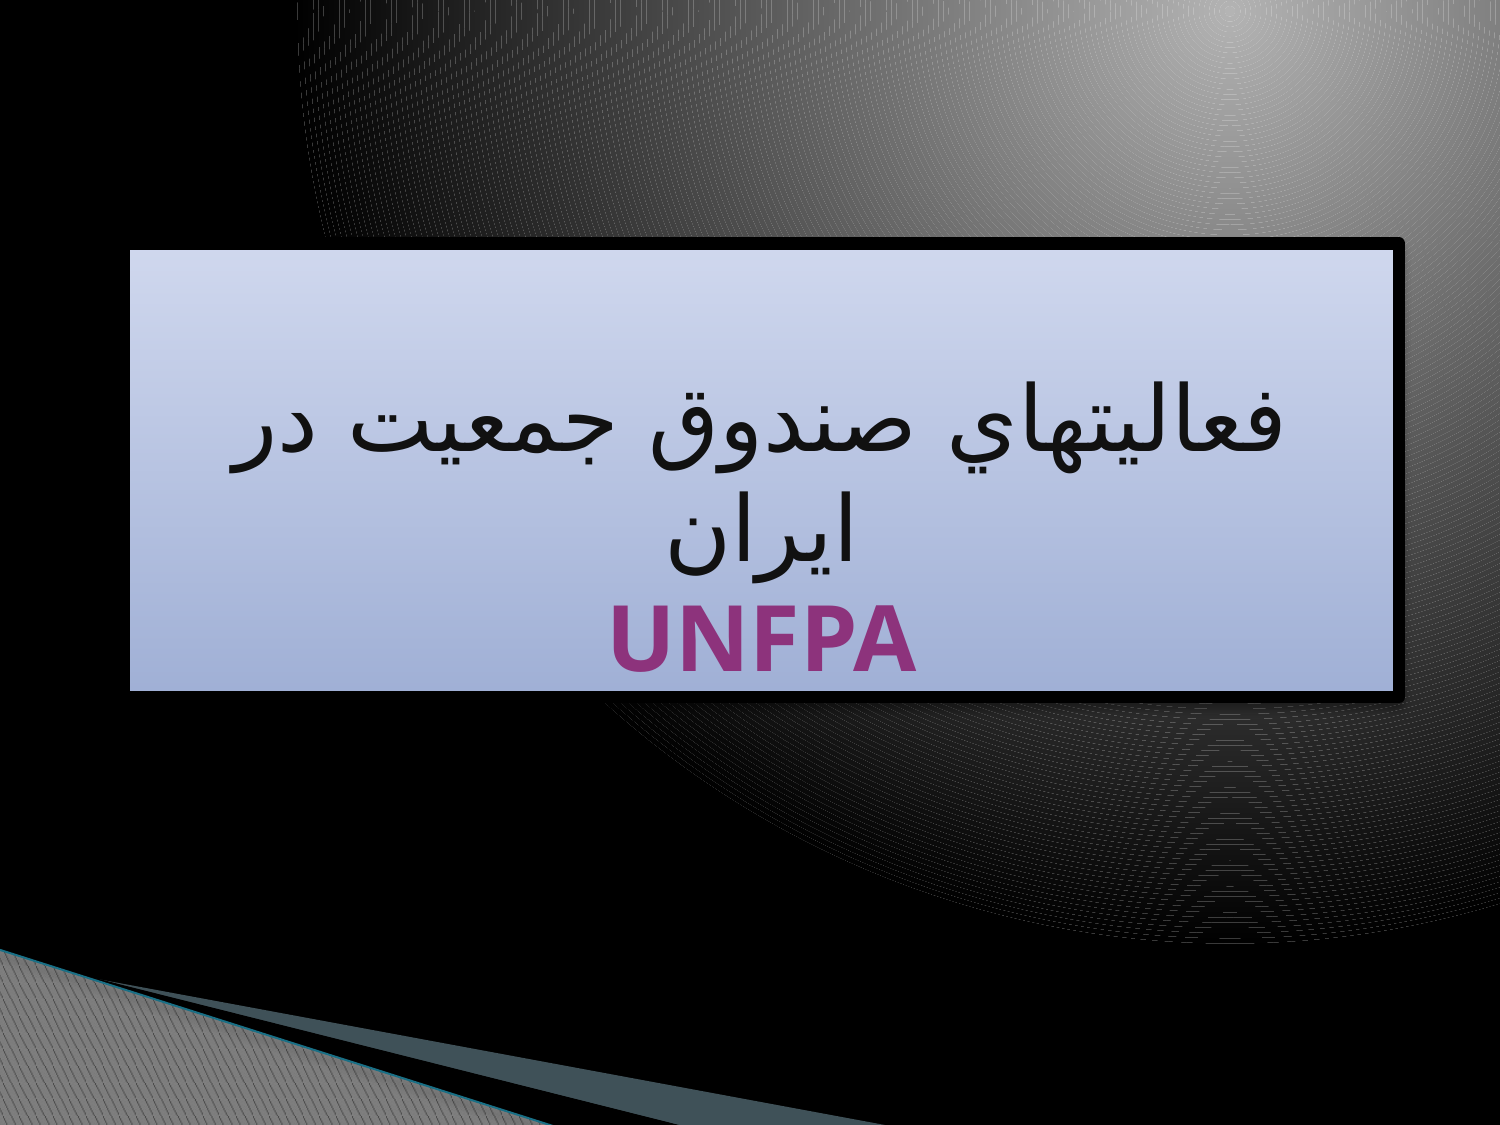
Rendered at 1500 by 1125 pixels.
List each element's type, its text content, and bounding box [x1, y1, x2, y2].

title فعاليتهاي صندوق جمعيت در ايران UNFPA [123, 243, 1400, 698]
picture [0, 952, 543, 1125]
